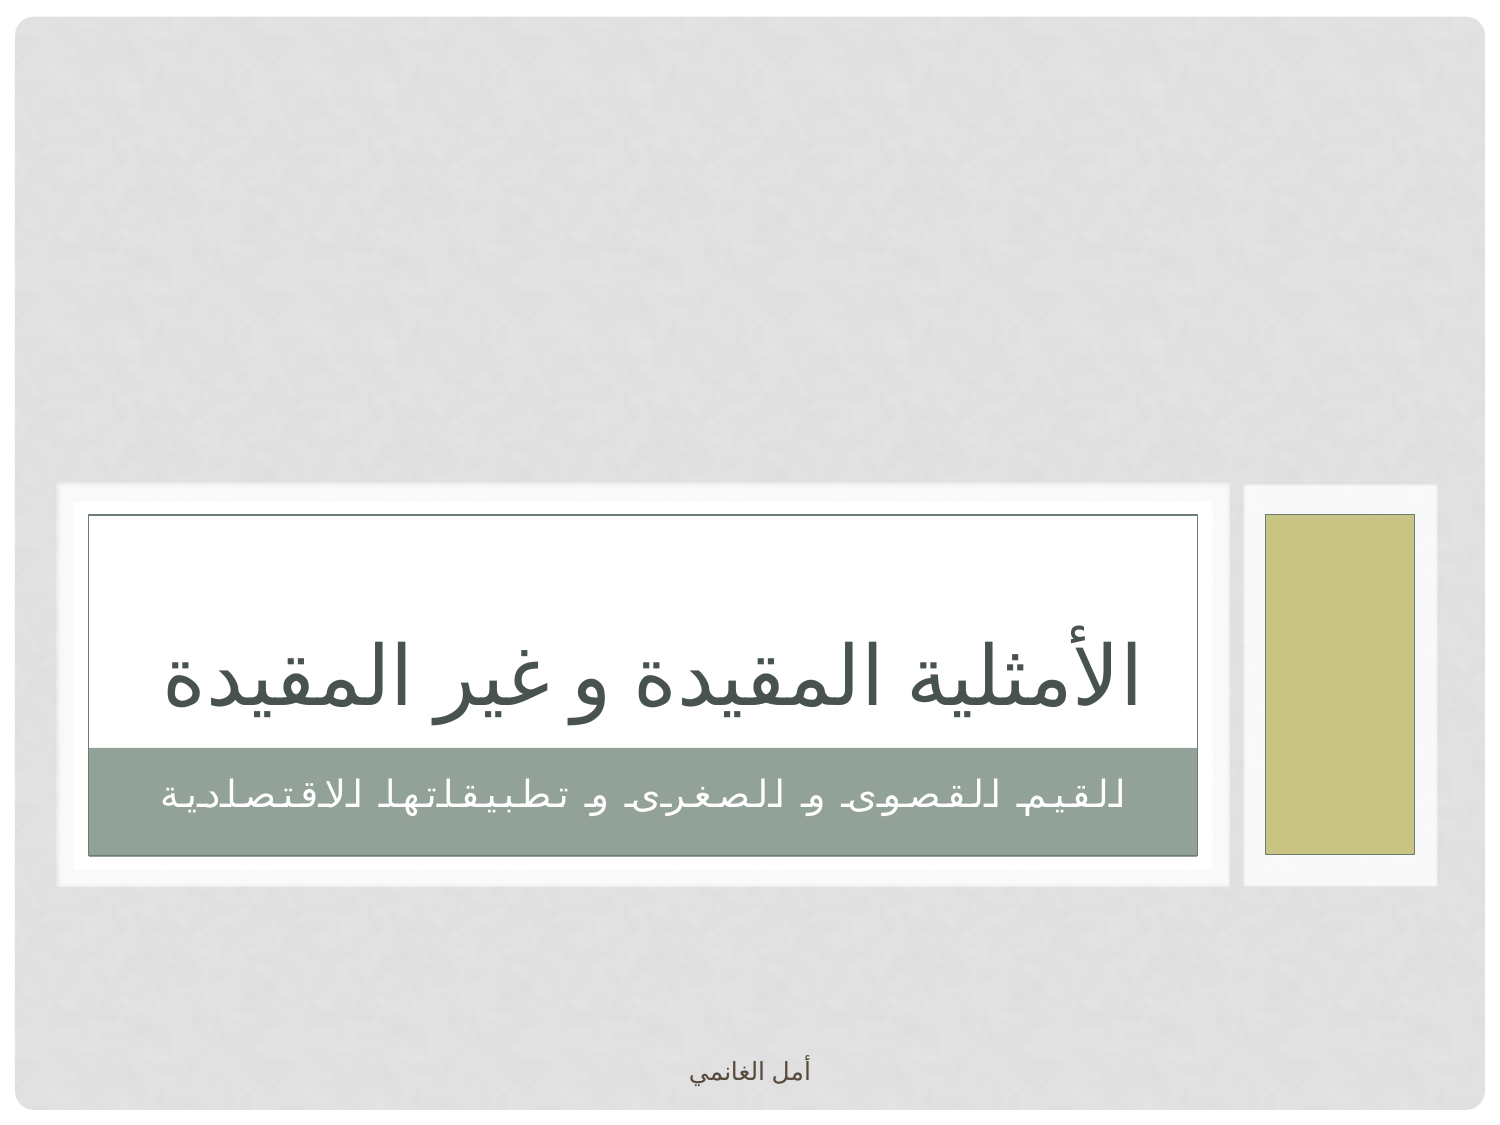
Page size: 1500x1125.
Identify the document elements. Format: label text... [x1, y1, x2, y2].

title الأمثلية المقيدة و غير المقيدة [99, 529, 1187, 730]
subtitle القيم القصوى و الصغرى و تطبيقاتها الاقتصادية [105, 762, 1181, 838]
footer أمل الغانمي [512, 1042, 988, 1103]
